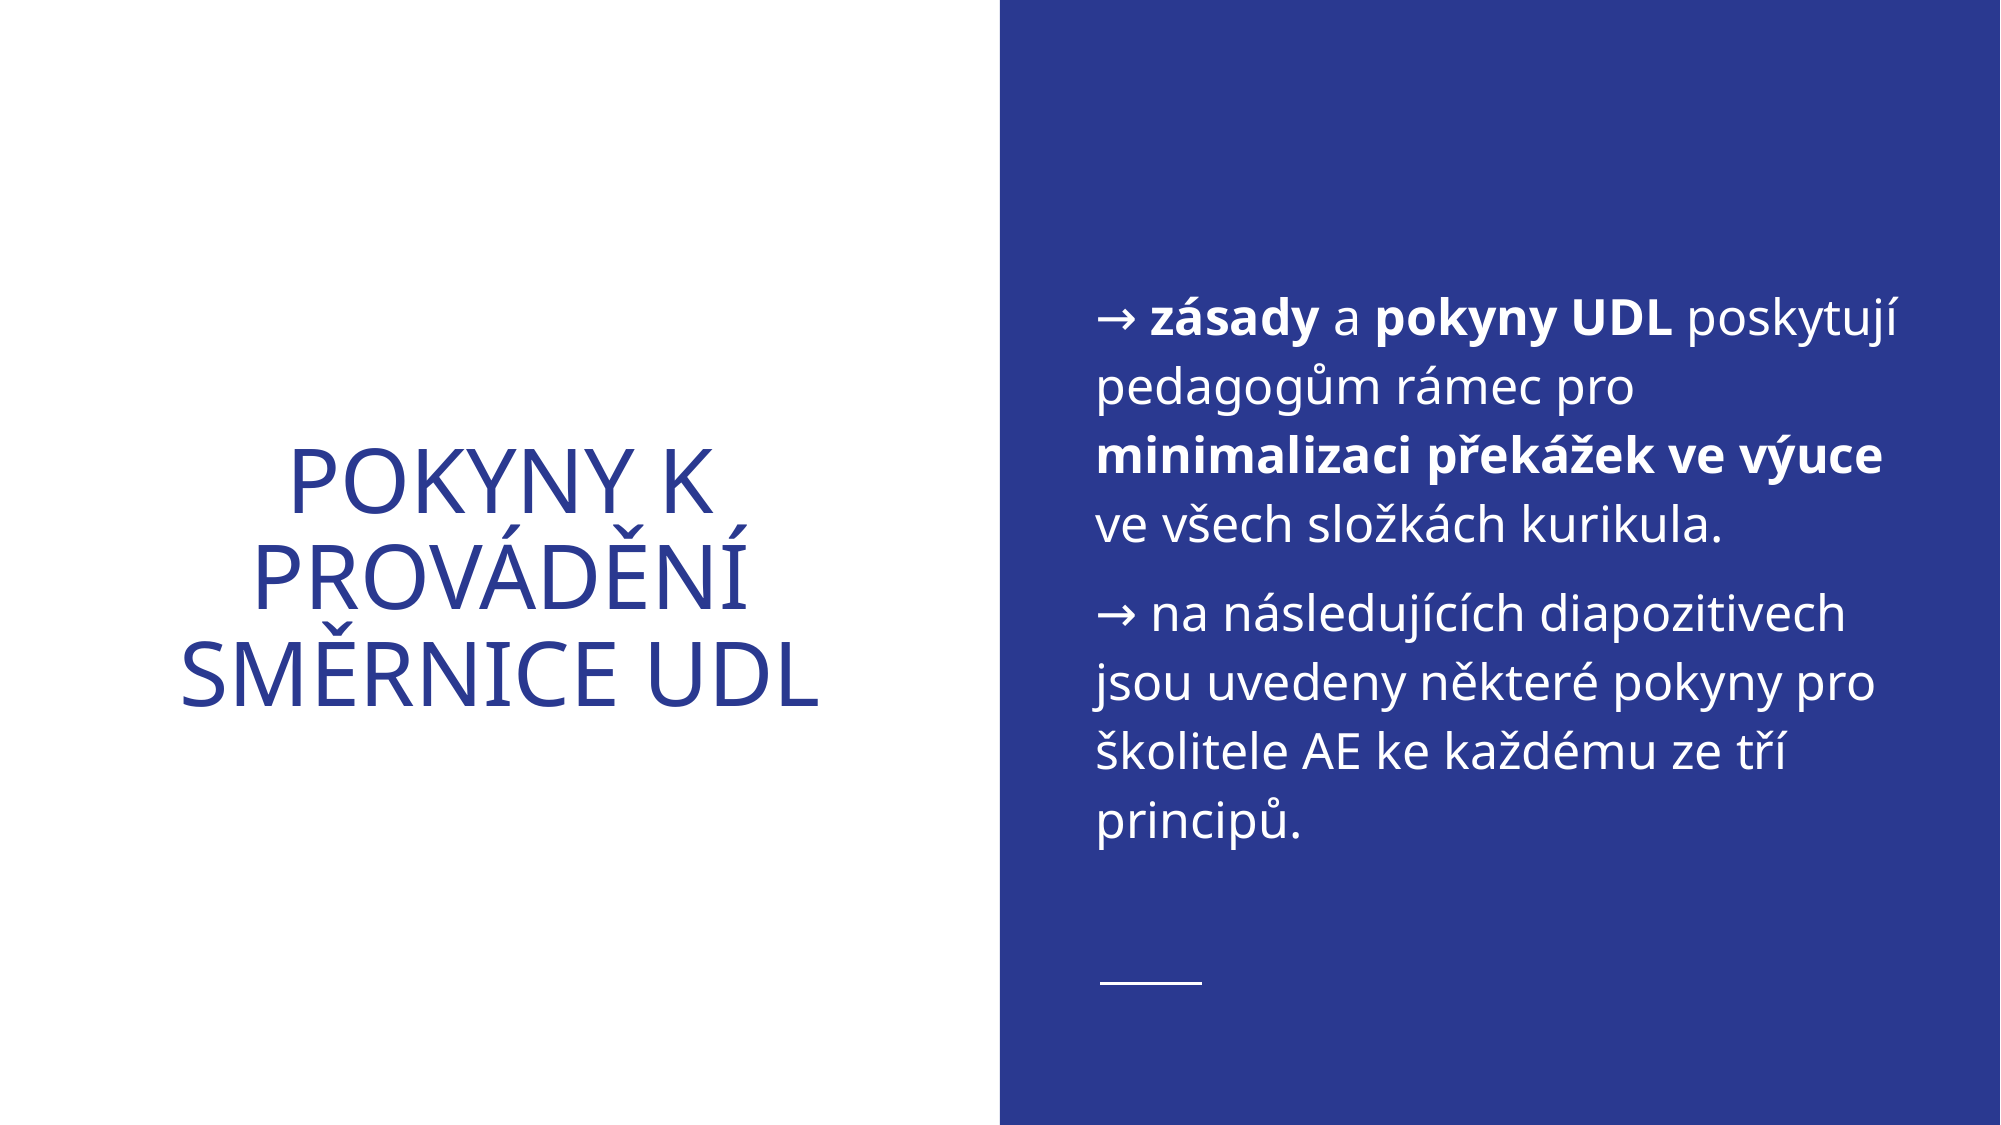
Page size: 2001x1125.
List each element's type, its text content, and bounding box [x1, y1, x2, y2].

list → zásady a pokyny UDL poskytují pedagogům rámec pro minimalizaci překážek ve výuce ve všech složkách kurikula. → na následujících diapozitivech jsou uvedeny některé pokyny pro školitele AE ke každému ze tří principů. [1080, 158, 1920, 967]
title POKYNY K PROVÁDĚNÍ SMĚRNICE UDL [57, 391, 943, 734]
